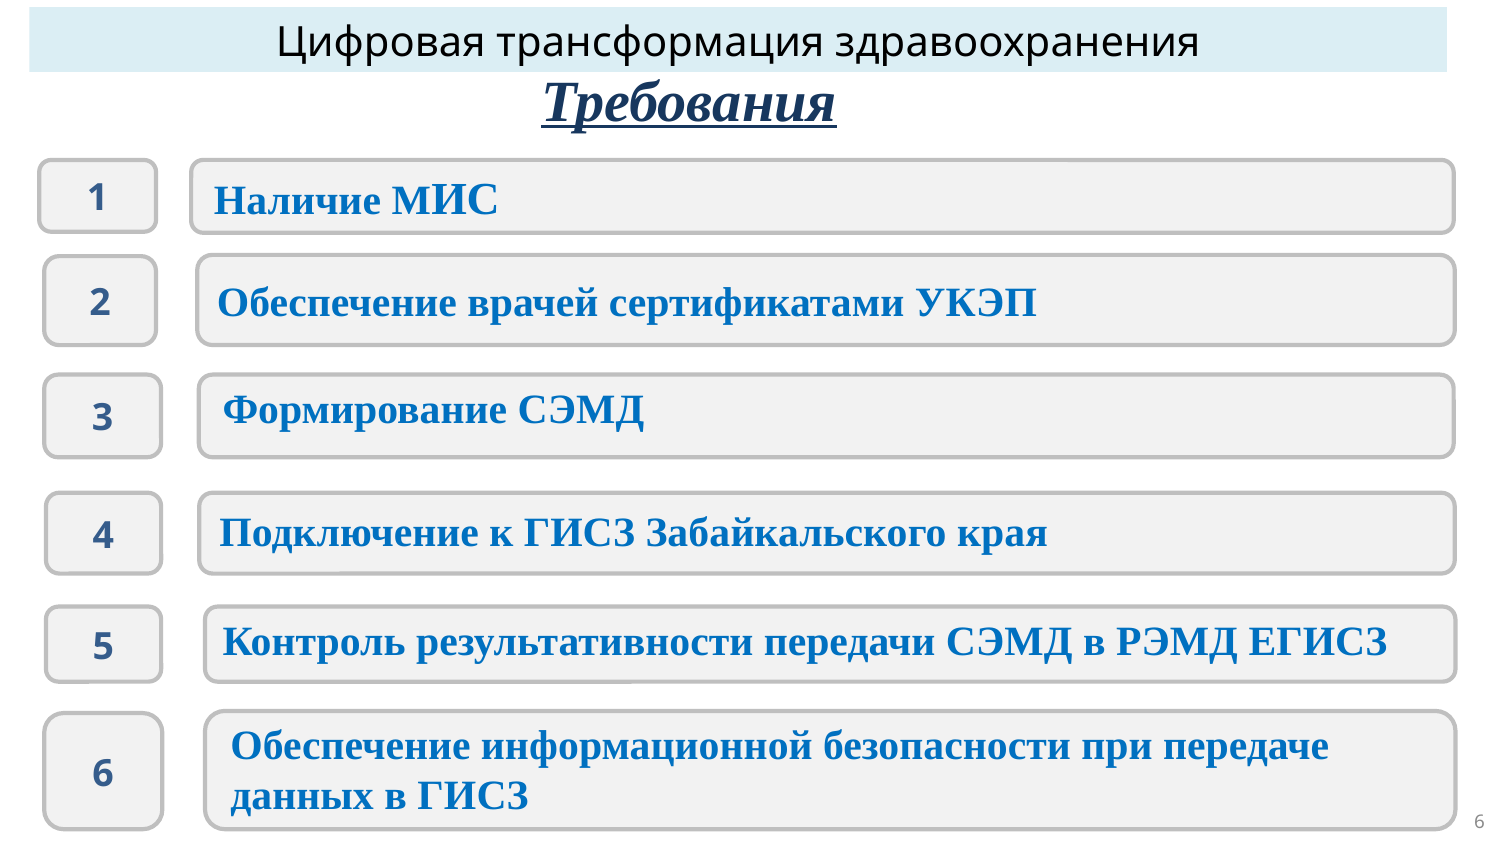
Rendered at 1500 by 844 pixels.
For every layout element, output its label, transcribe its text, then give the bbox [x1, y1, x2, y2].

text_box [189, 157, 1456, 235]
text_box Подключение к ГИСЗ Забайкальского края [204, 497, 1381, 563]
text_box Формирование СЭМД [207, 374, 1169, 440]
text_box Требования [191, 55, 1187, 141]
text_box 5 [43, 604, 164, 684]
text_box [196, 372, 1456, 460]
text_box 3 [42, 372, 164, 460]
text_box 6 [42, 710, 165, 832]
text_box 1 [37, 157, 159, 234]
text_box [202, 604, 1458, 684]
text_box 4 [43, 490, 164, 576]
text_box [195, 252, 1457, 348]
slide_number 6 [1149, 798, 1500, 843]
text_box Обеспечение врачей сертификатами УКЭП [202, 267, 1400, 333]
text_box 2 [42, 254, 159, 348]
text_box [1454, 718, 1458, 822]
text_box Обеспечение информационной безопасности при передаче данных в ГИСЗ [215, 710, 1454, 826]
text_box [202, 711, 1450, 832]
text_box [197, 490, 1457, 576]
text_box Наличие МИС [199, 161, 1296, 231]
text_box Контроль результативности передачи СЭМД в РЭМД ЕГИСЗ [207, 606, 1417, 672]
text_box Цифровая трансформация здравоохранения [29, 7, 1447, 72]
